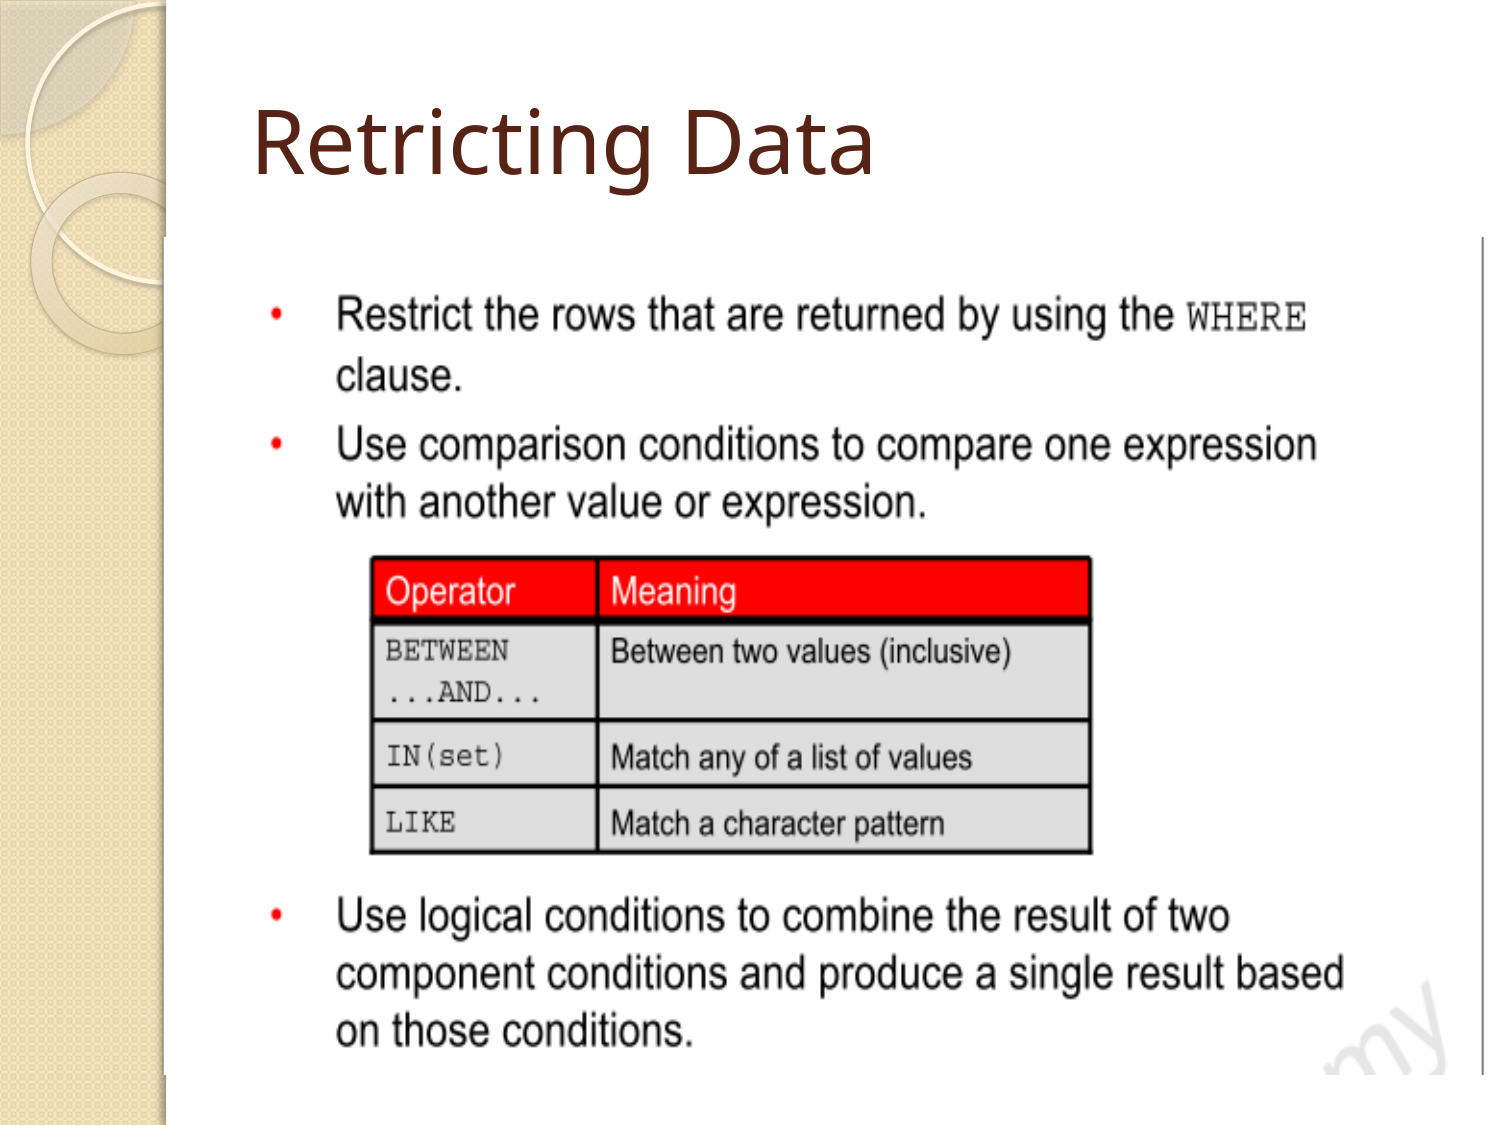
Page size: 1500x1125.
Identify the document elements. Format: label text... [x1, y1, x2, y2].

title Retricting Data [235, 45, 1466, 233]
picture [162, 237, 1488, 1076]
